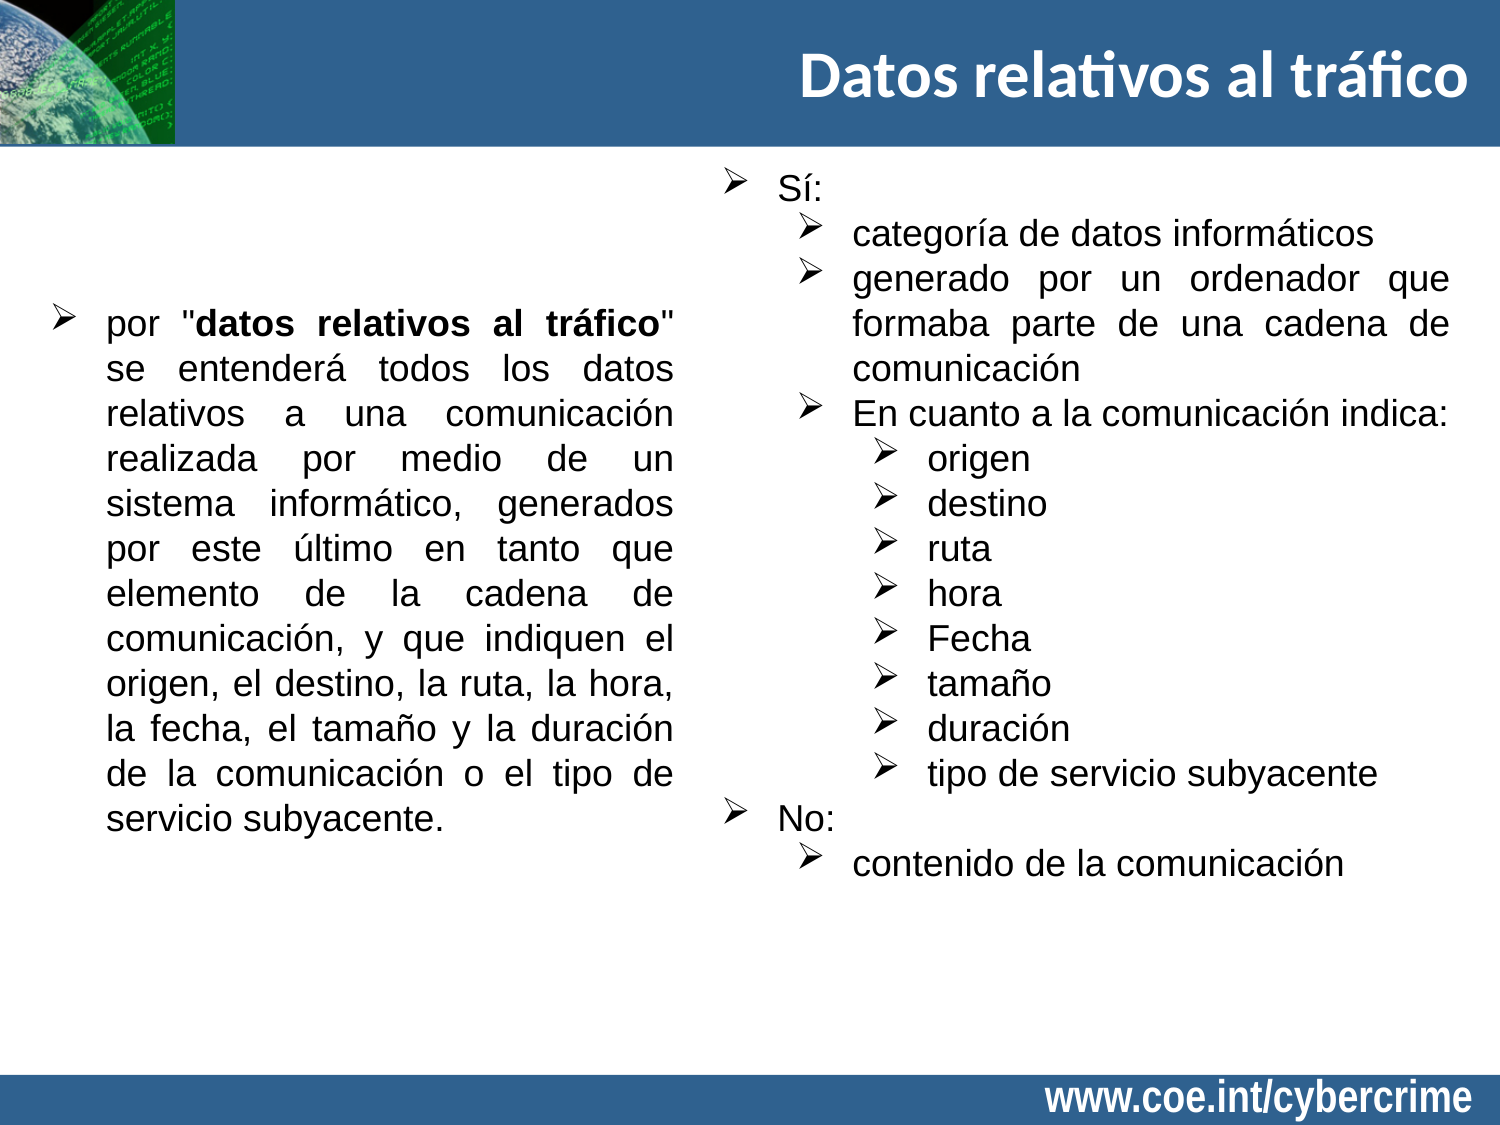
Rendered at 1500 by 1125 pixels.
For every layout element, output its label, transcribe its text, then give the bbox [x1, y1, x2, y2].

text_box Datos relativos al tráfico [177, 0, 1500, 149]
text_box Sí: categoría de datos informáticos generado por un ordenador que formaba parte de una cadena de comunicación En cuanto a la comunicación indica: origen destino ruta hora Fecha tamaño duración tipo de servicio subyacente No: contenido de la comunicación [706, 156, 1465, 891]
picture [0, 0, 175, 144]
text_box www.coe.int/cybercrime [1030, 1059, 1500, 1125]
text_box [0, 1073, 1030, 1125]
text_box por "datos relativos al tráfico" se entenderá todos los datos relativos a una comunicación realizada por medio de un sistema informático, generados por este último en tanto que elemento de la cadena de comunicación, y que indiquen el origen, el destino, la ruta, la hora, la fecha, el tamaño y la duración de la comunicación o el tipo de servicio subyacente. [34, 291, 689, 847]
